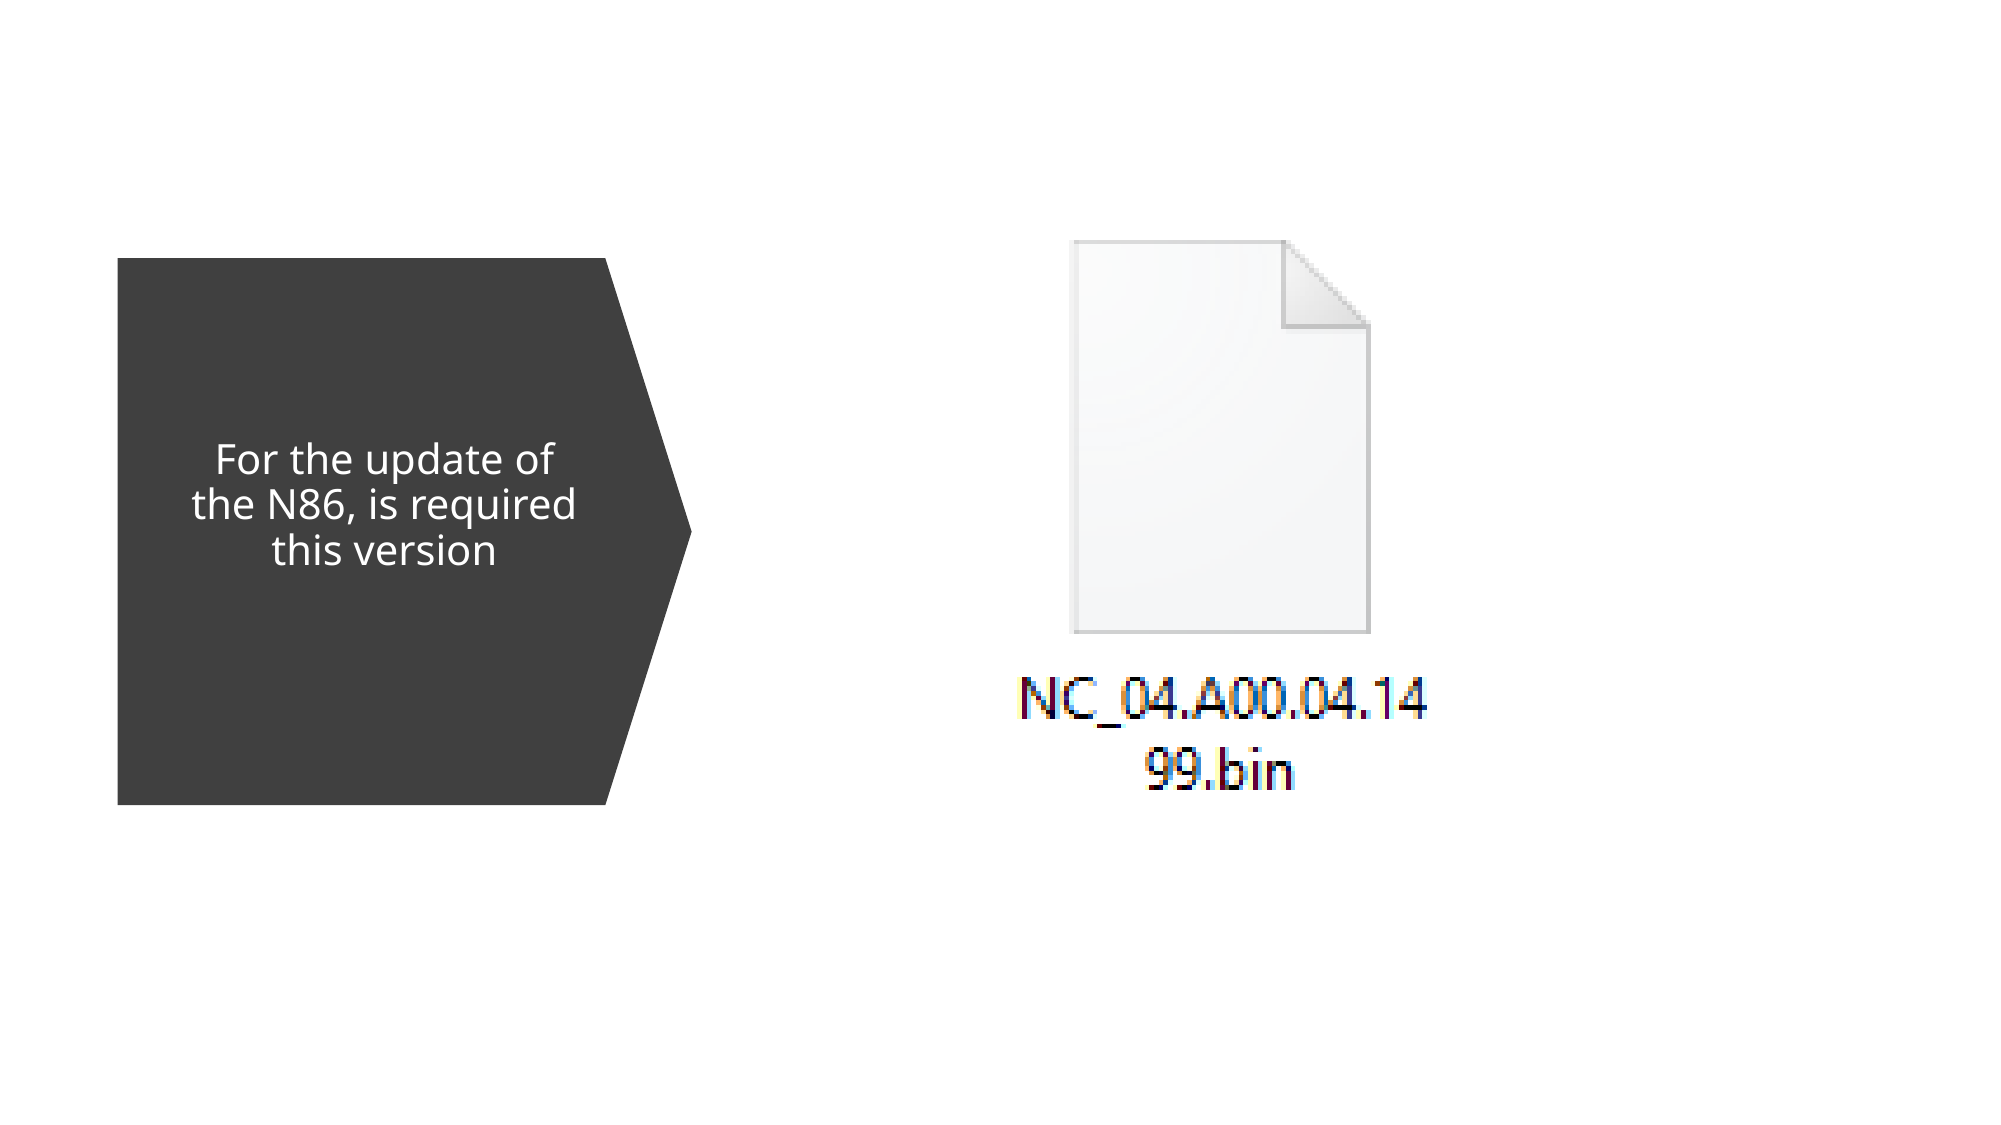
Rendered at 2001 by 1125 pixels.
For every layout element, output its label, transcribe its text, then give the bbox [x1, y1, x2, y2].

title For the update of the N86, is required this version [168, 322, 601, 741]
picture [999, 179, 1503, 884]
text_box [116, 257, 693, 807]
